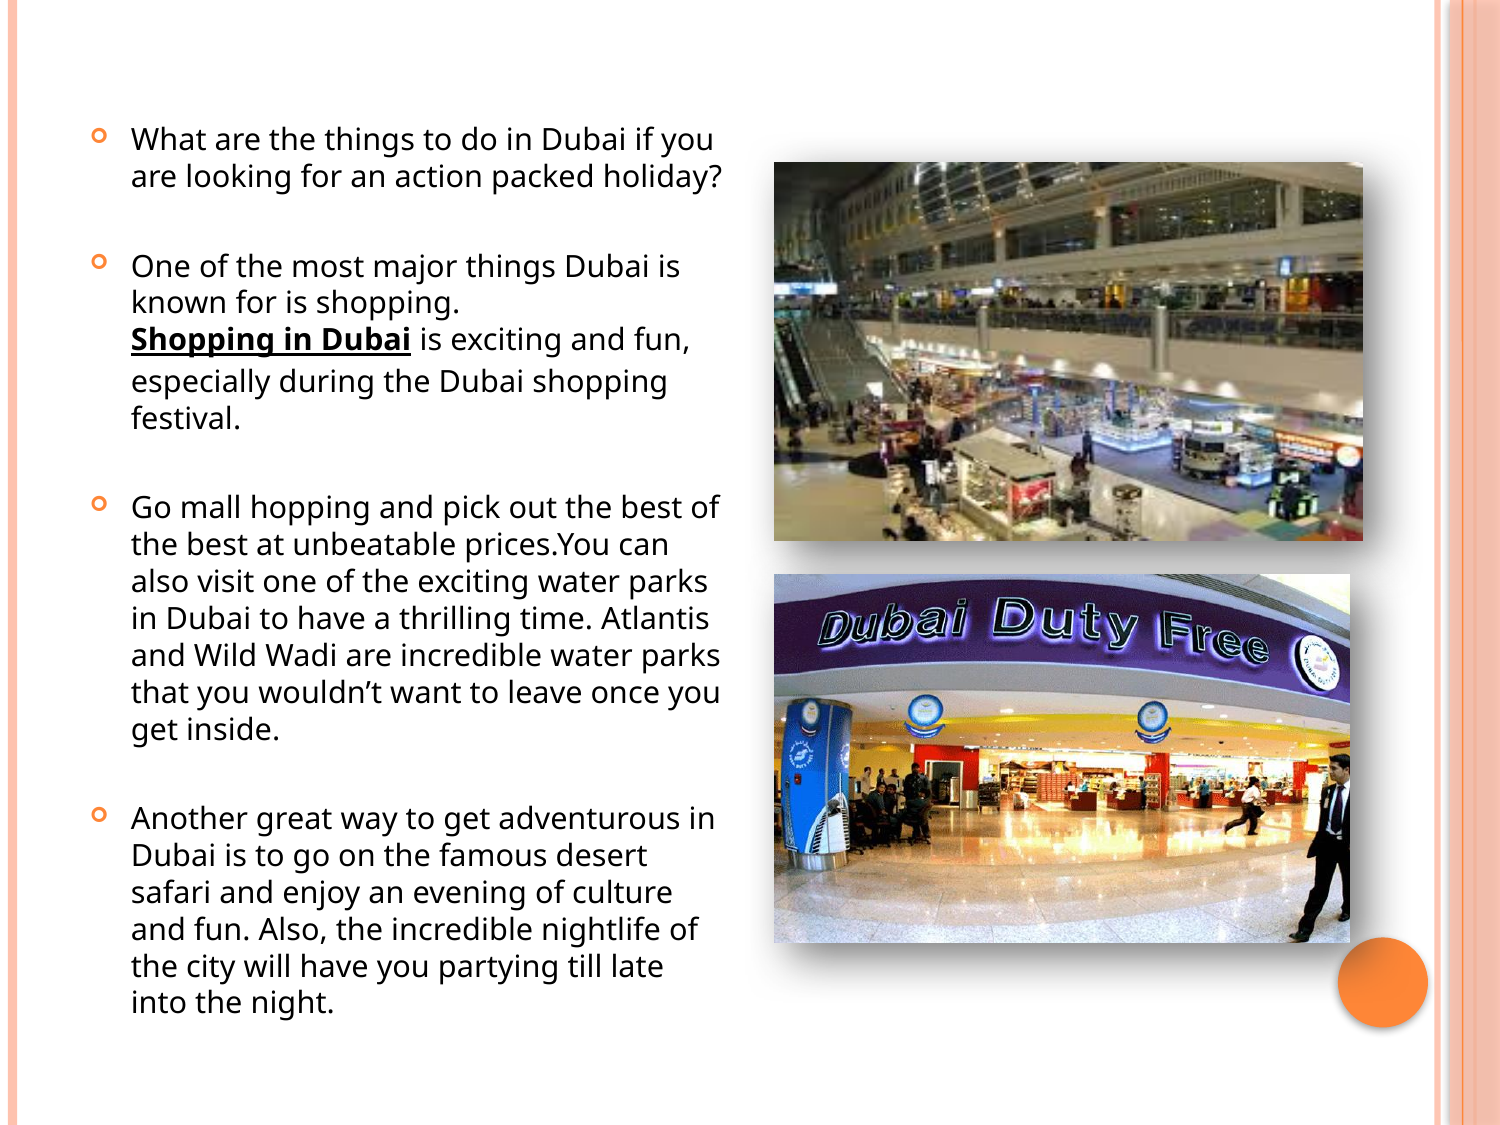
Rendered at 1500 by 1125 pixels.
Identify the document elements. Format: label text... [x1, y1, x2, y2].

picture [774, 161, 1363, 542]
picture [774, 574, 1351, 943]
list What are the things to do in Dubai if you are looking for an action packed holiday? One of the most major things Dubai is known for is shopping. Shopping in Dubai is exciting and fun, especially during the Dubai shopping festival. Go mall hopping and pick out the best of the best at unbeatable prices.You can also visit one of the exciting water parks in Dubai to have a thrilling time. Atlantis and Wild Wadi are incredible water parks that you wouldn’t want to leave once you get inside. Another great way to get adventurous in Dubai is to go on the famous desert safari and enjoy an evening of culture and fun. Also, the incredible nightlife of the city will have you partying till late into the night. [75, 112, 738, 1075]
